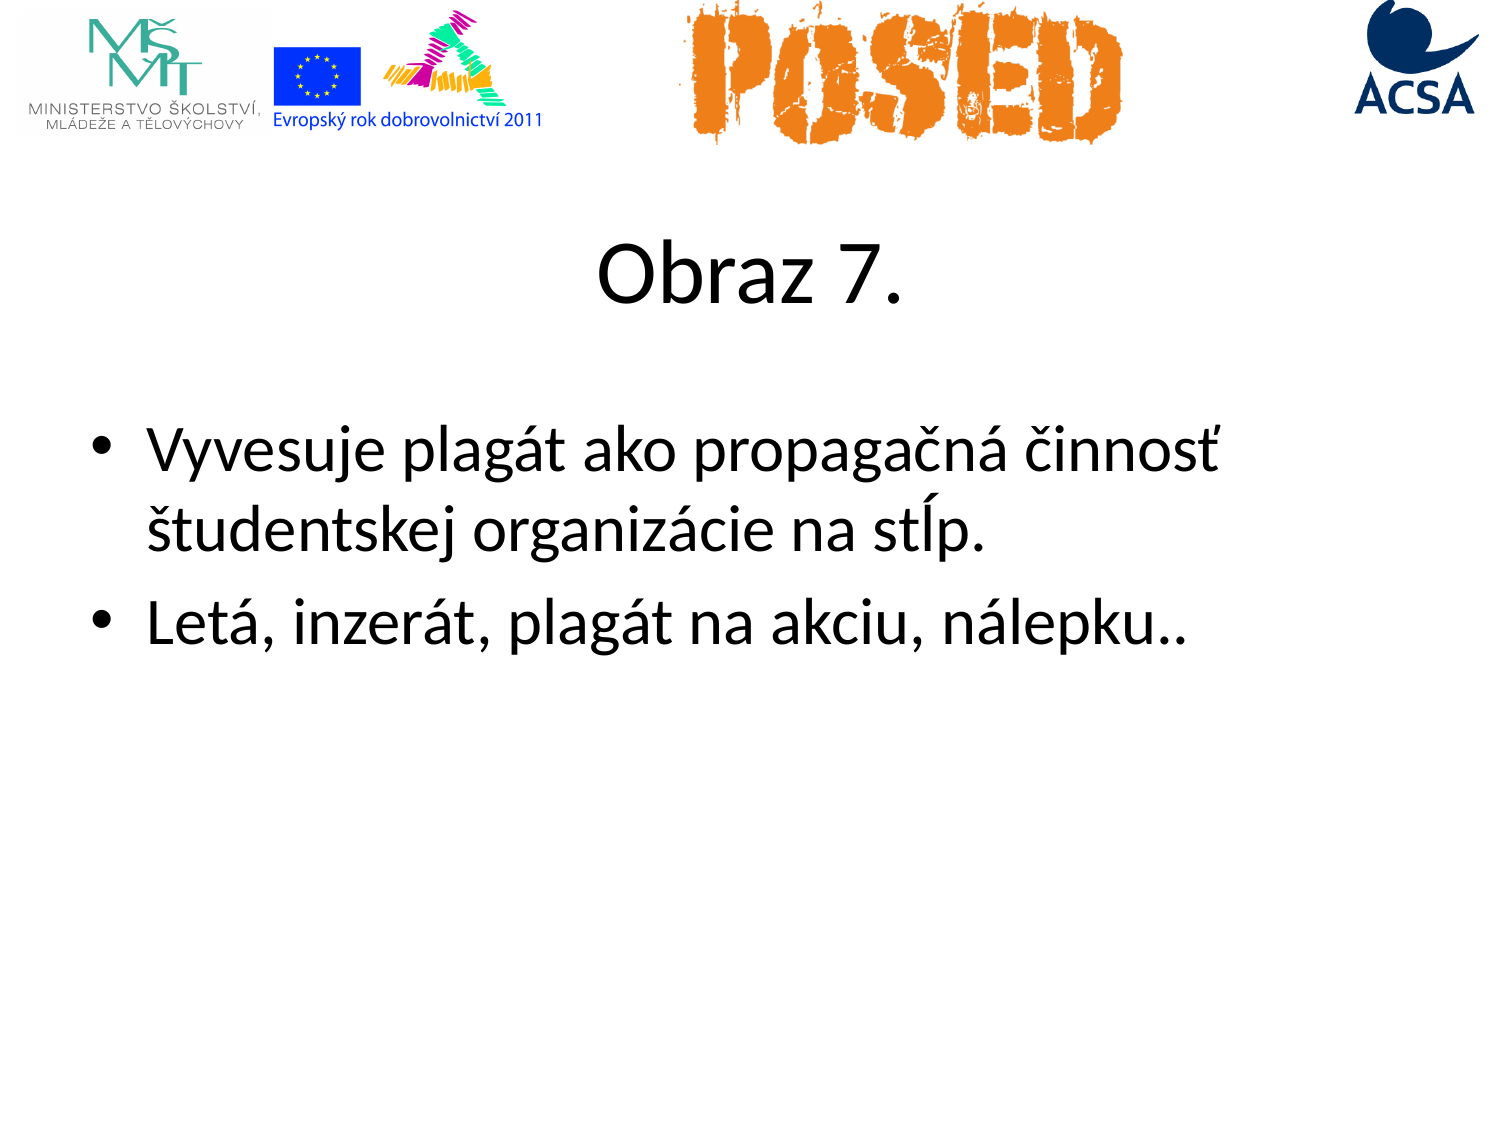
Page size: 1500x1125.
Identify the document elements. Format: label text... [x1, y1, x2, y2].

picture [679, 0, 1123, 145]
picture [1354, 0, 1479, 114]
picture [17, 0, 549, 142]
title Obraz 7. [76, 172, 1427, 361]
list Vyvesuje plagát ako propagačná činnosť študentskej organizácie na stĺp. Letá, inzerát, plagát na akciu, nálepku.. [75, 397, 1425, 1005]
